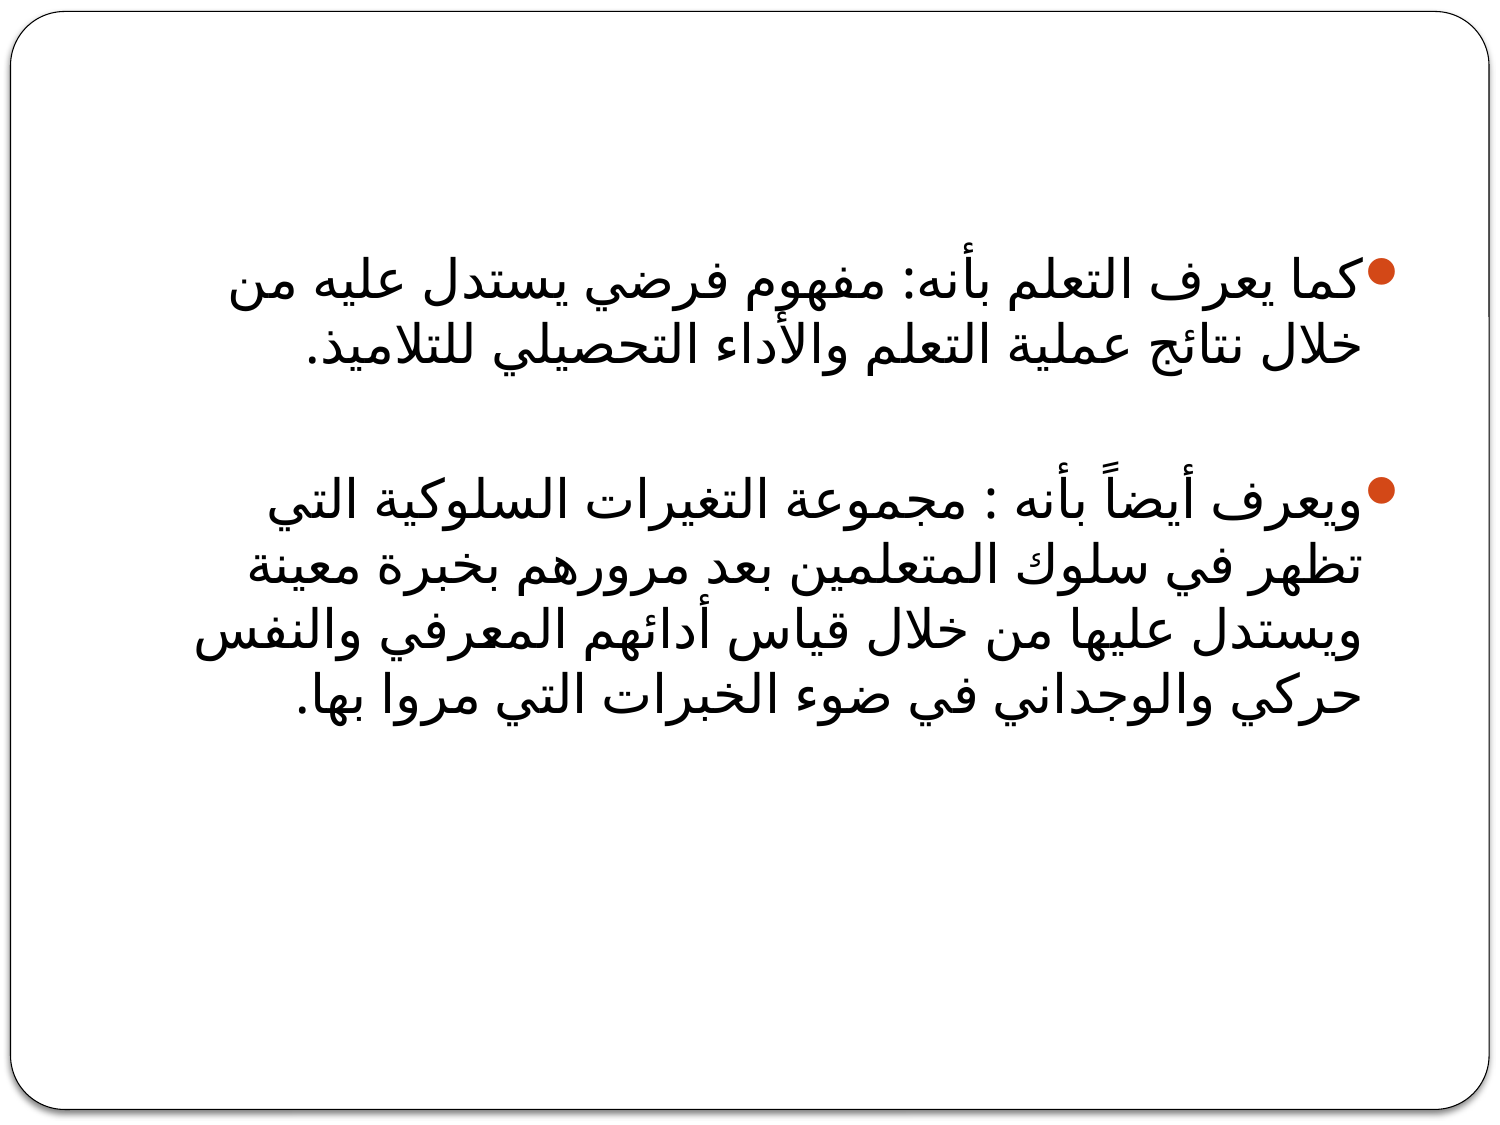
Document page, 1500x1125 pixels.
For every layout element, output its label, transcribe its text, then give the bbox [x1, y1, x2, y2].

list كما يعرف التعلم بأنه: مفهوم فرضي يستدل عليه من خلال نتائج عملية التعلم والأداء التحصيلي للتلاميذ. ويعرف أيضاً بأنه : مجموعة التغيرات السلوكية التي تظهر في سلوك المتعلمين بعد مرورهم بخبرة معينة ويستدل عليها من خلال قياس أدائهم المعرفي والنفس حركي والوجداني في ضوء الخبرات التي مروا بها. [150, 237, 1425, 988]
